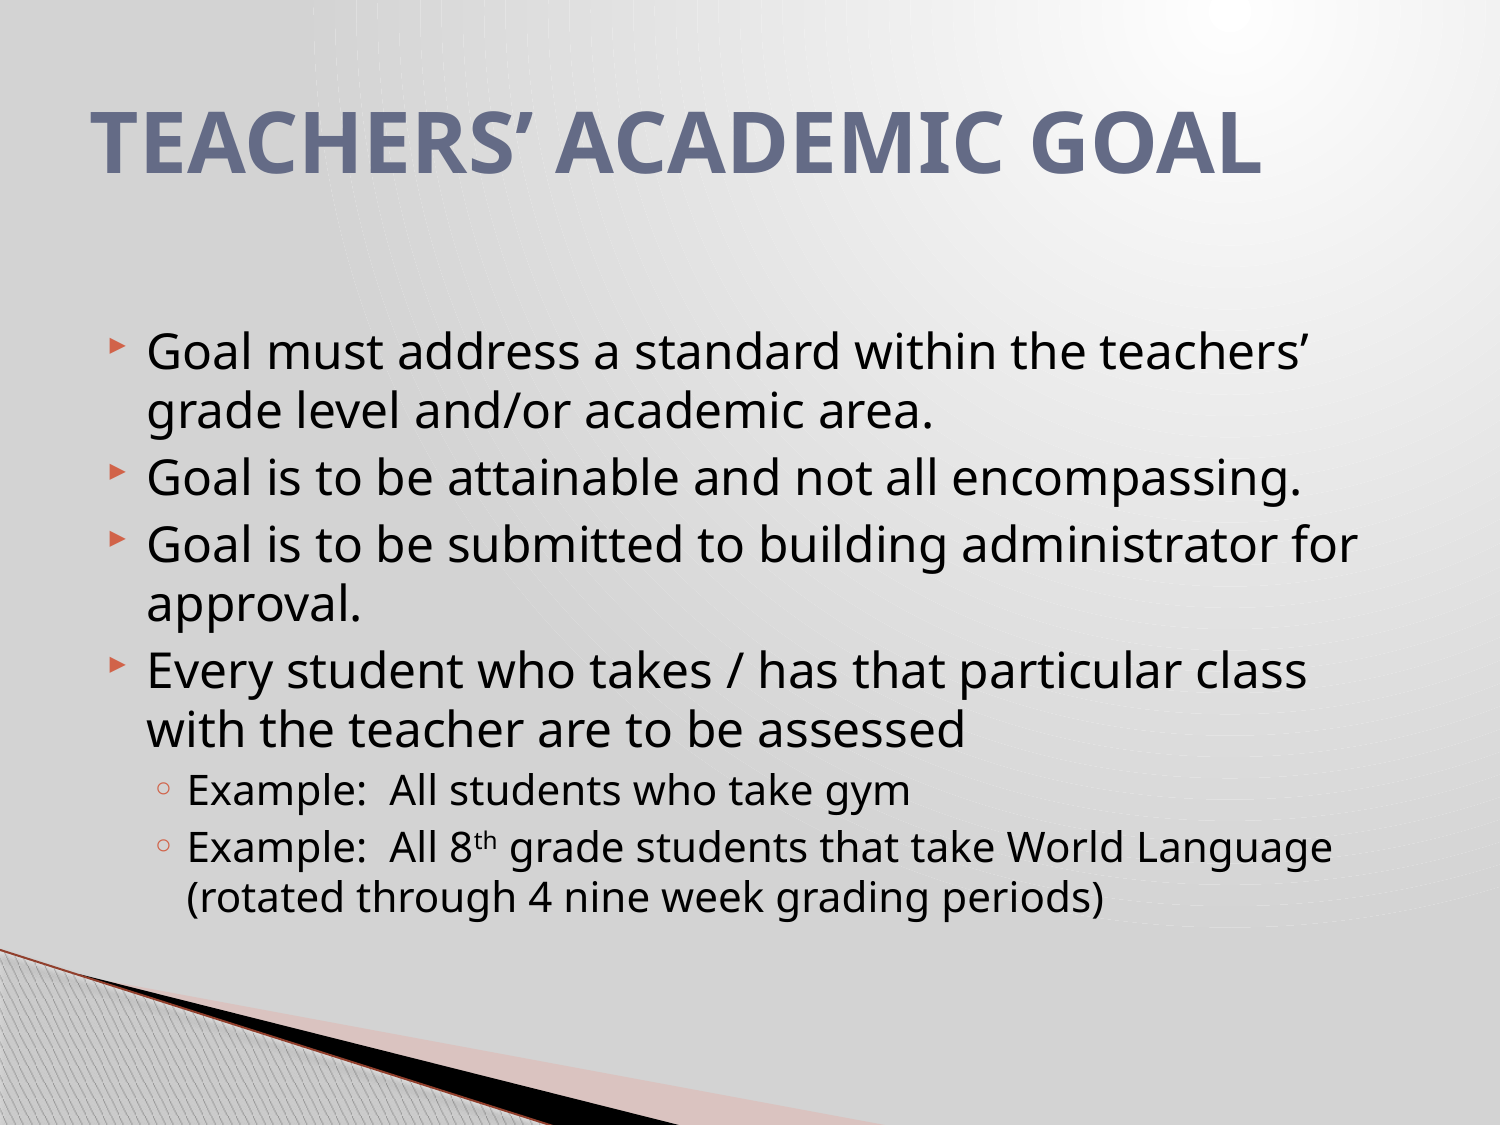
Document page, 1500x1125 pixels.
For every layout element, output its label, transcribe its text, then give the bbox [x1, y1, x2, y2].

list Goal must address a standard within the teachers’ grade level and/or academic area. Goal is to be attainable and not all encompassing. Goal is to be submitted to building administrator for approval. Every student who takes / has that particular class with the teacher are to be assessed Example: All students who take gym Example: All 8th grade students that take World Language (rotated through 4 nine week grading periods) [75, 312, 1425, 986]
title TEACHERS’ ACADEMIC GOAL [75, 45, 1425, 233]
